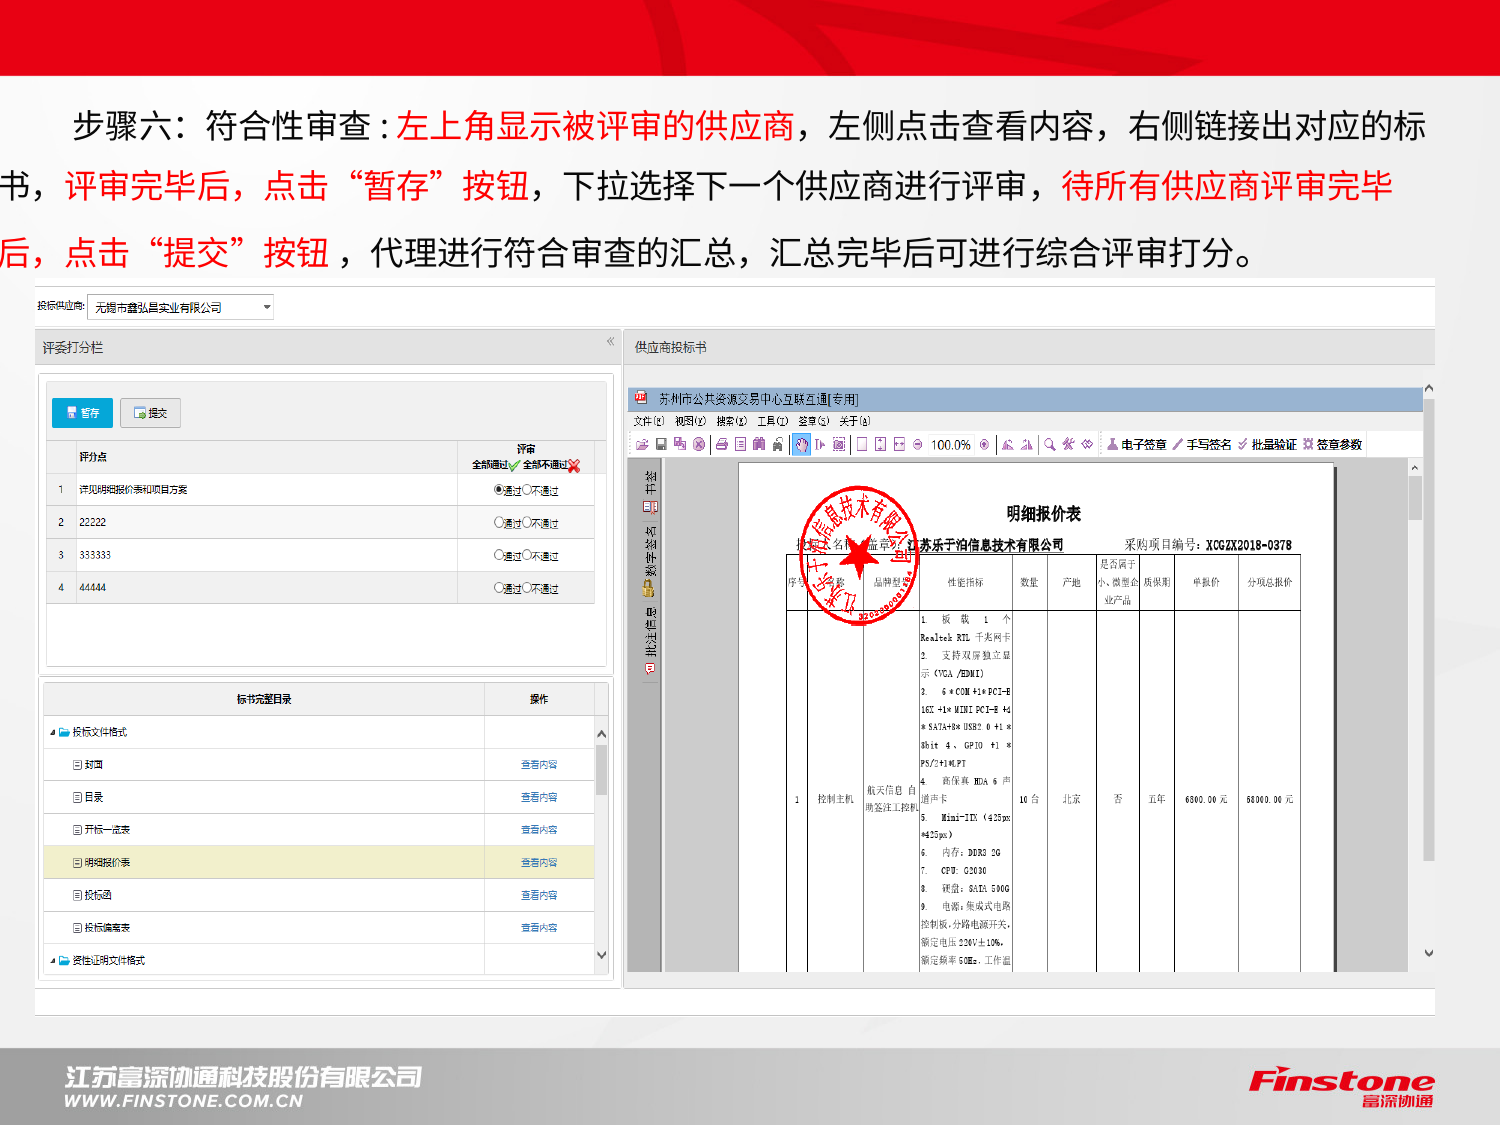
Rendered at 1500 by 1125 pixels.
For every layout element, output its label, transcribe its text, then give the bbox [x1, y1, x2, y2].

picture [0, 0, 1500, 1125]
text_box 步骤六：符合性审查:左上角显示被评审的供应商，左侧点击查看内容，右侧链接出对应的标书，评审完毕后，点击“暂存”按钮，下拉选择下一个供应商进行评审，待所有供应商评审完毕后，点击“提交”按钮 ，代理进行符合审查的汇总，汇总完毕后可进行综合评审打分。 [0, 78, 1445, 685]
